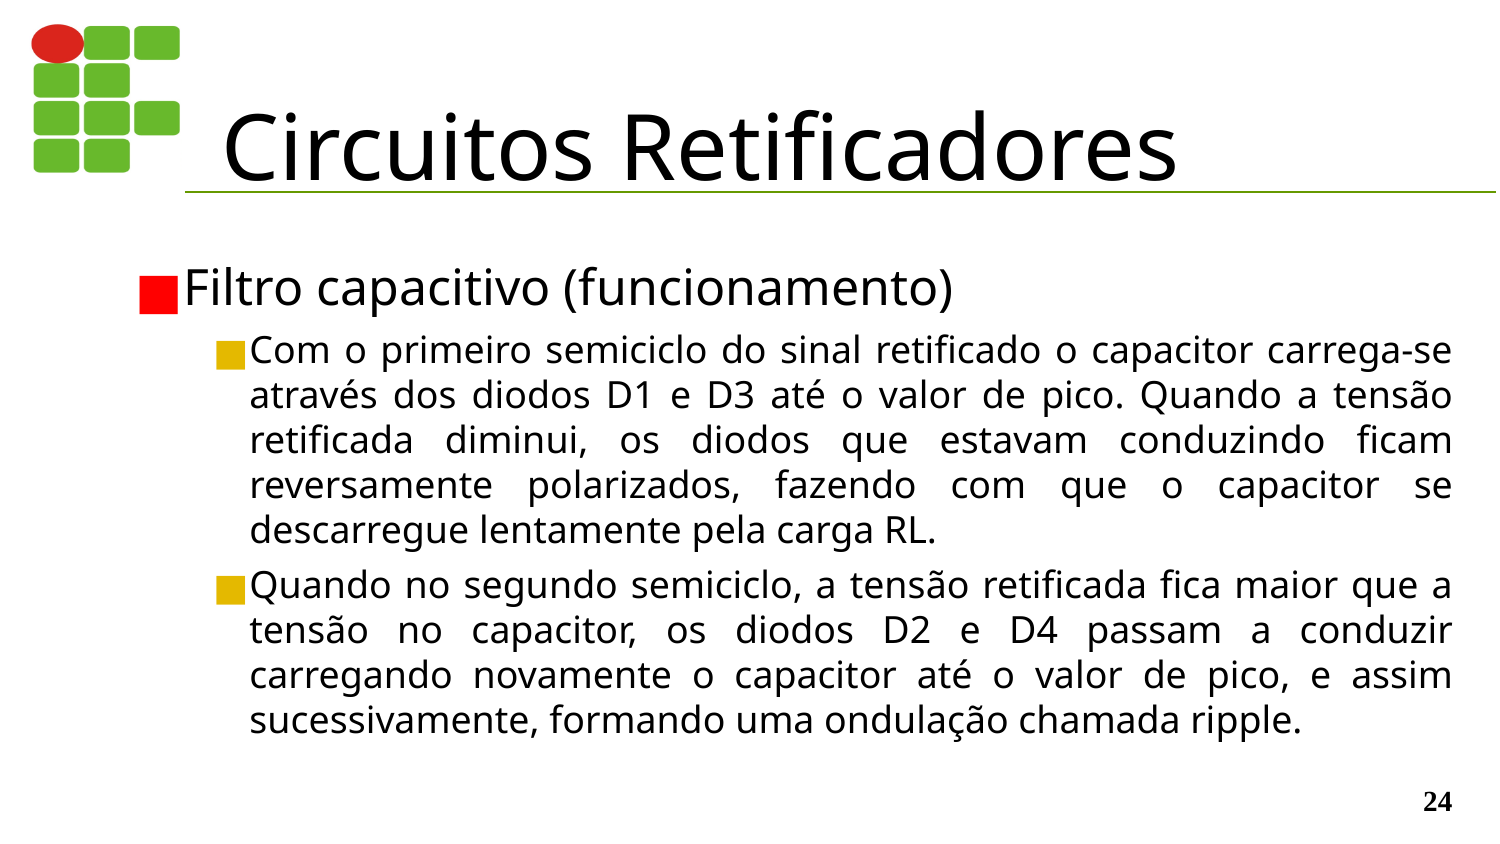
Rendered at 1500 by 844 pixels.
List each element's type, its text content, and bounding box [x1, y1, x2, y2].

title Circuitos Retificadores [206, 26, 1468, 207]
text_box ‹#› [1155, 774, 1468, 825]
list Filtro capacitivo (funcionamento) Com o primeiro semiciclo do sinal retificado o capacitor carrega-se através dos diodos D1 e D3 até o valor de pico. Quando a tensão retificada diminui, os diodos que estavam conduzindo ficam reversamente polarizados, fazendo com que o capacitor se descarregue lentamente pela carga RL. Quando no segundo semiciclo, a tensão retificada fica maior que a tensão no capacitor, os diodos D2 e D4 passam a conduzir carregando novamente o capacitor até o valor de pico, e assim sucessivamente, formando uma ondulação chamada ripple. [46, 248, 1469, 774]
picture [29, 23, 182, 174]
